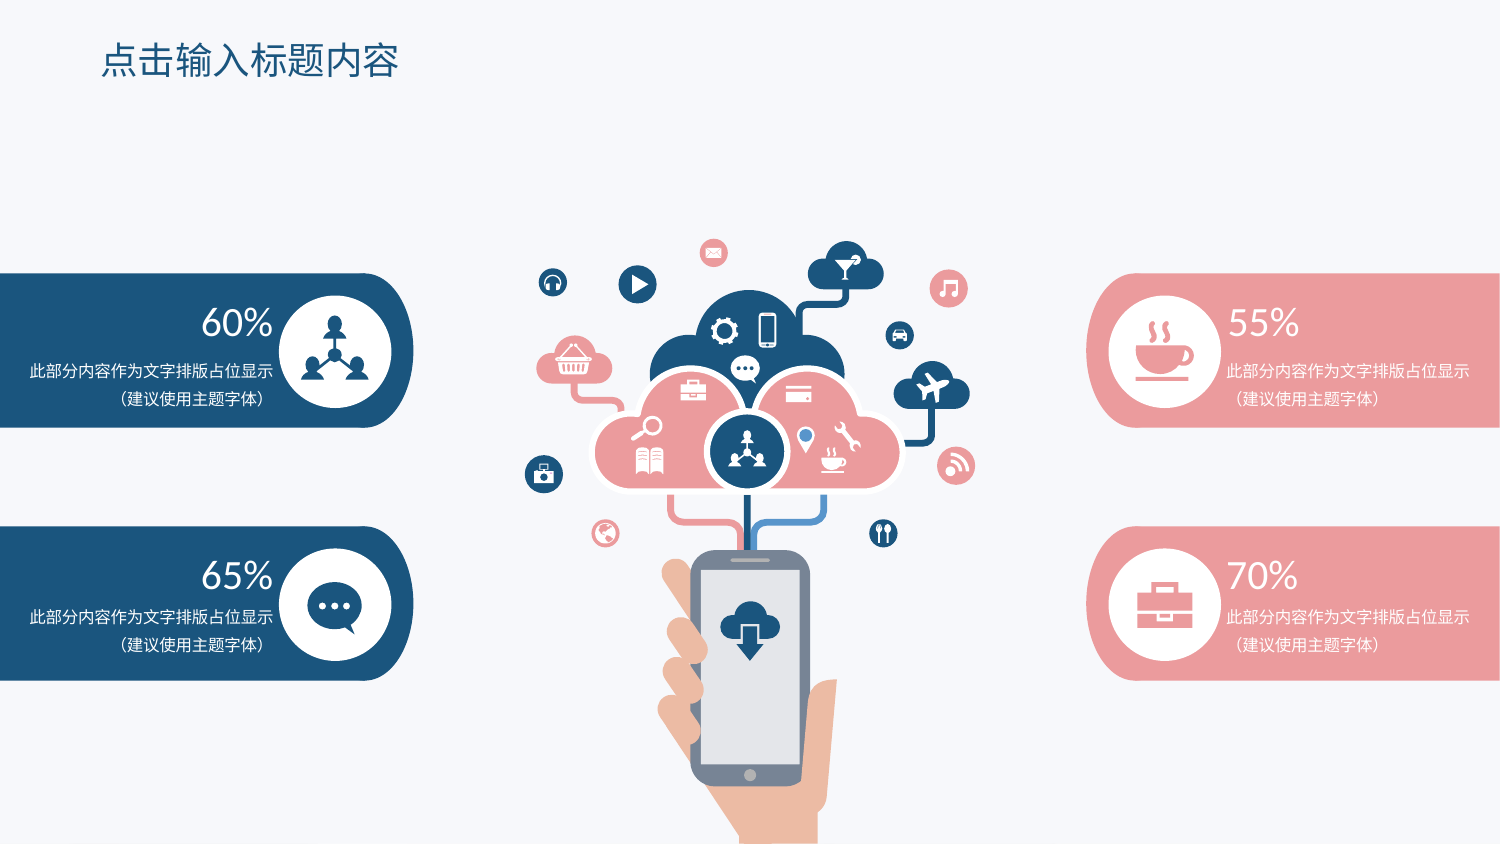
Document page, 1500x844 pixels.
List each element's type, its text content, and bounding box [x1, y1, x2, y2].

text_box 点击输入标题内容 [100, 28, 450, 91]
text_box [0, 526, 414, 681]
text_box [1085, 273, 1500, 428]
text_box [0, 273, 414, 428]
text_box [524, 238, 976, 844]
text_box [1085, 526, 1500, 681]
